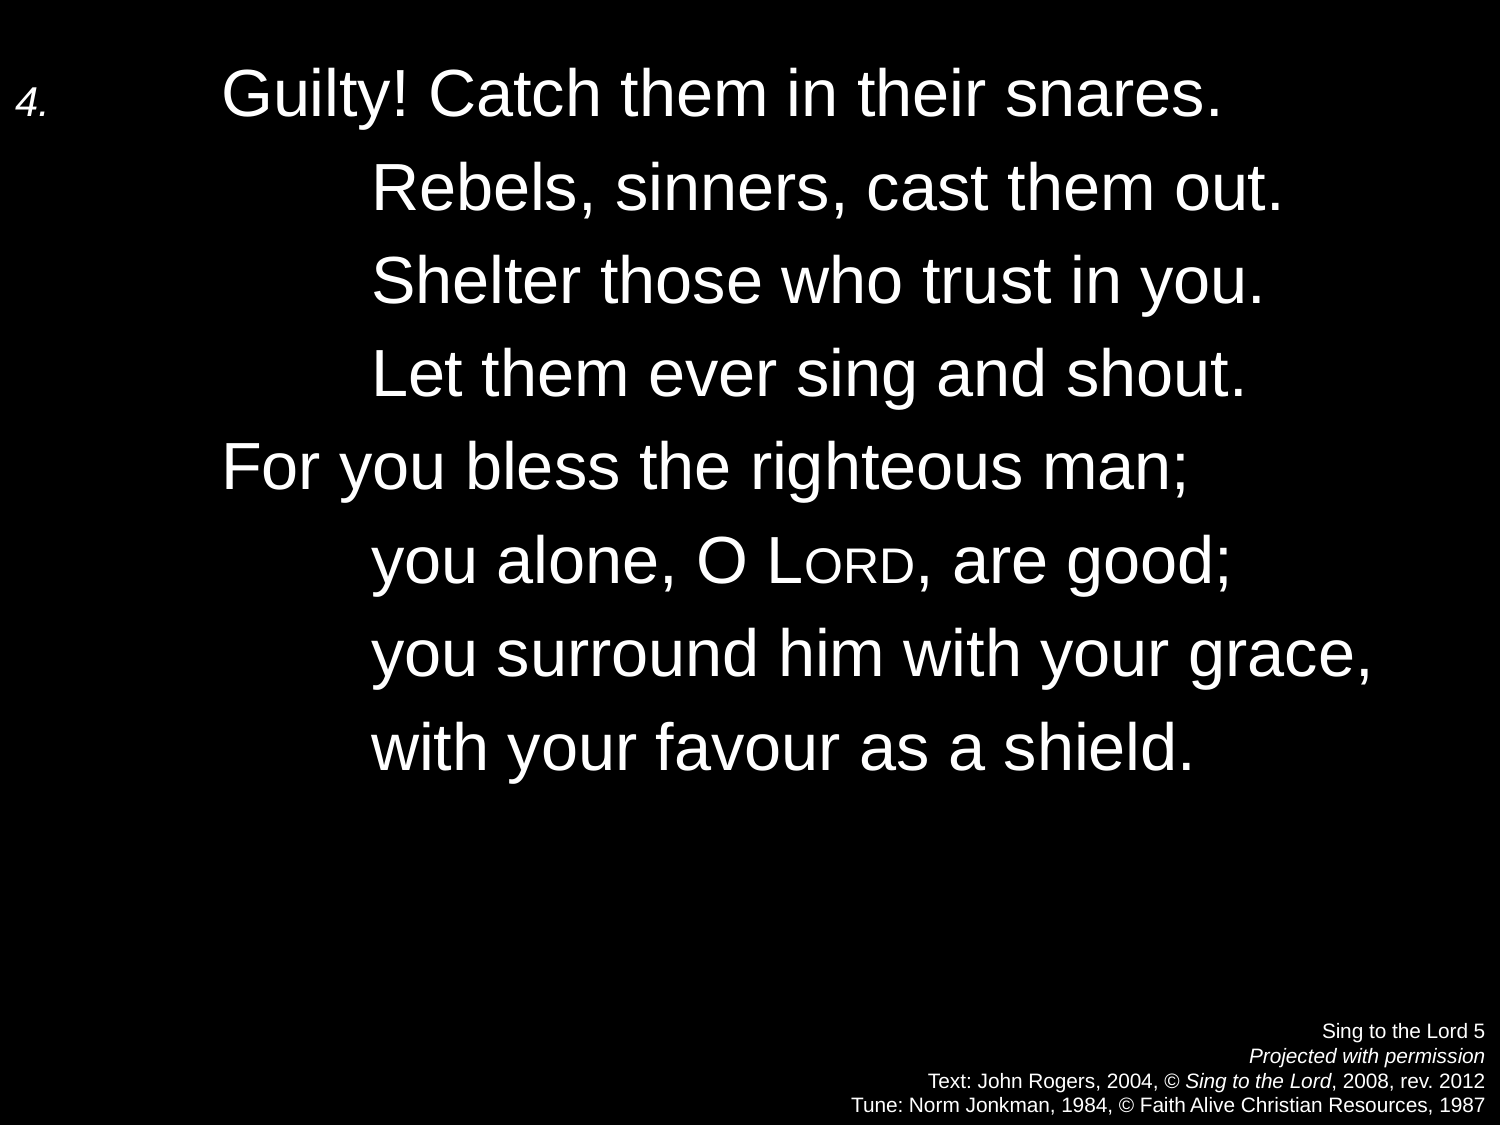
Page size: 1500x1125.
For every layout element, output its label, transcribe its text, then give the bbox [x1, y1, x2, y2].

list 4. Guilty! Catch them in their snares. Rebels, sinners, cast them out. Shelter those who trust in you. Let them ever sing and shout. For you bless the righteous man; you alone, O Lord, are good; you surround him with your grace, with your favour as a shield. [0, 42, 1500, 1009]
text_box Sing to the Lord 5 Projected with permission Text: John Rogers, 2004, © Sing to the Lord, 2008, rev. 2012 Tune: Norm Jonkman, 1984, © Faith Alive Christian Resources, 1987 [0, 1009, 1500, 1125]
